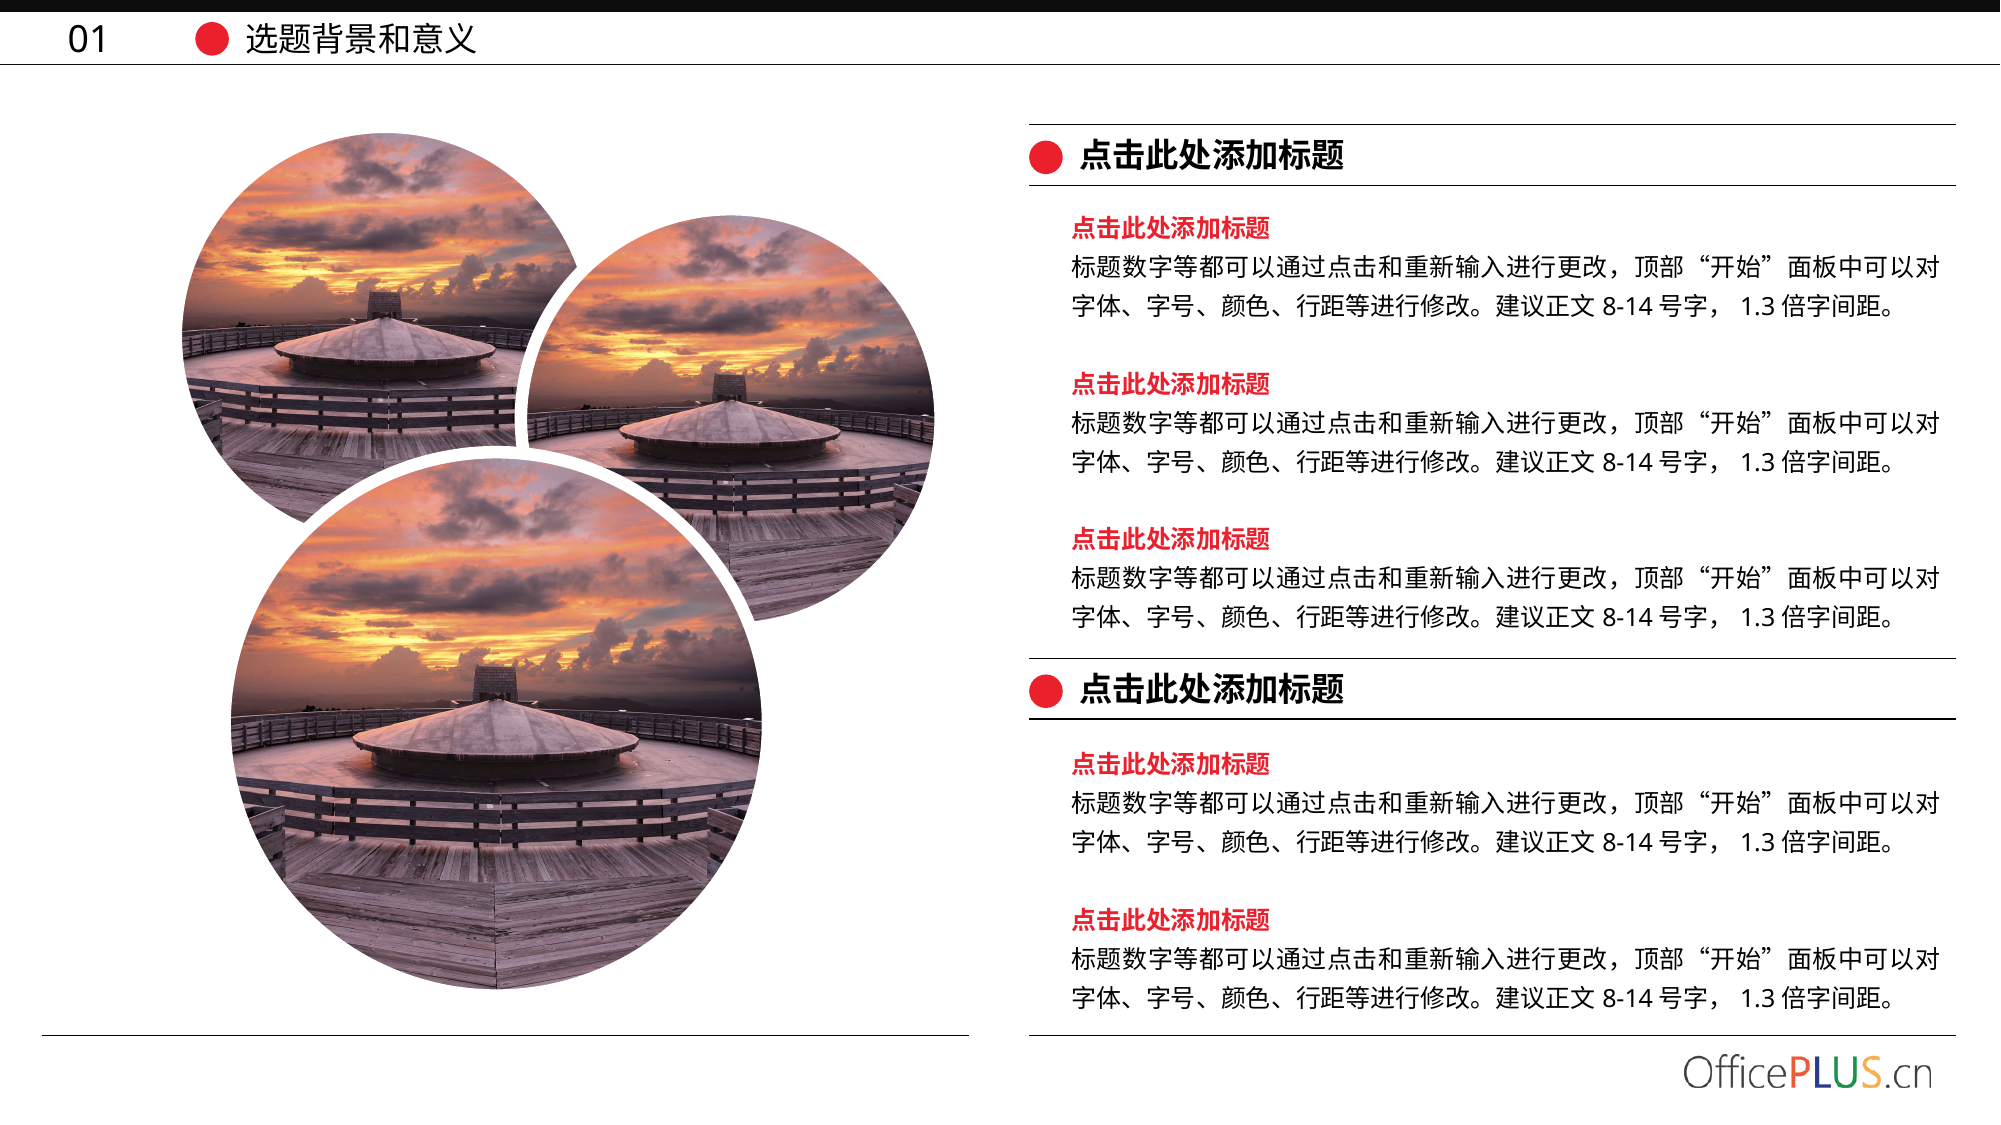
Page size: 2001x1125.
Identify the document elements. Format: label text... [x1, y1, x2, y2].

text_box [194, 20, 230, 57]
text_box 点击此处添加标题 标题数字等都可以通过点击和重新输入进行更改，顶部“开始”面板中可以对字体、字号、颜色、行距等进行修改。建议正文8-14号字，1.3倍字间距。 点击此处添加标题 标题数字等都可以通过点击和重新输入进行更改，顶部“开始”面板中可以对字体、字号、颜色、行距等进行修改。建议正文8-14号字，1.3倍字间距。 [1056, 732, 1957, 1020]
text_box 点击此处添加标题 标题数字等都可以通过点击和重新输入进行更改，顶部“开始”面板中可以对字体、字号、颜色、行距等进行修改。建议正文8-14号字，1.3倍字间距。 点击此处添加标题 标题数字等都可以通过点击和重新输入进行更改，顶部“开始”面板中可以对字体、字号、颜色、行距等进行修改。建议正文8-14号字，1.3倍字间距。 点击此处添加标题 标题数字等都可以通过点击和重新输入进行更改，顶部“开始”面板中可以对字体、字号、颜色、行距等进行修改。建议正文8-14号字，1.3倍字间距。 [1056, 196, 1957, 640]
text_box [1028, 139, 1064, 176]
text_box 选题背景和意义 [230, 10, 494, 66]
text_box 01 [52, 7, 126, 67]
picture [175, 126, 941, 996]
picture [1684, 1054, 1931, 1088]
text_box 点击此处添加标题 [1064, 660, 1361, 716]
text_box [1028, 673, 1064, 710]
text_box 点击此处添加标题 [1064, 126, 1361, 182]
